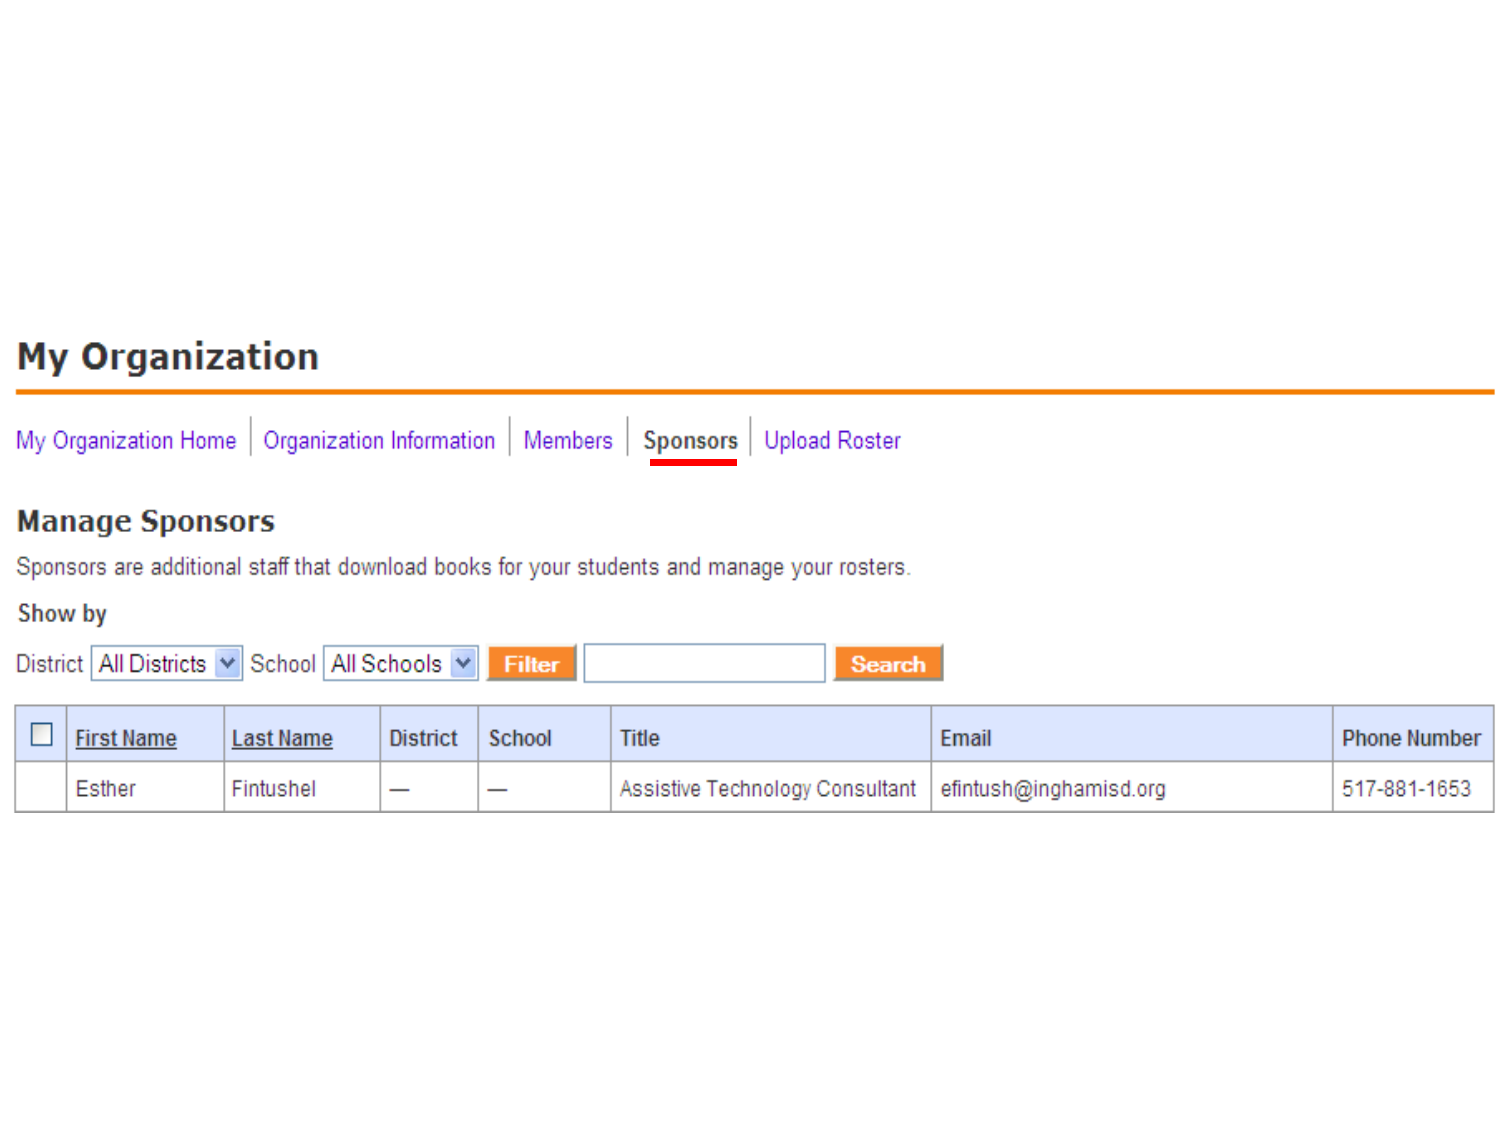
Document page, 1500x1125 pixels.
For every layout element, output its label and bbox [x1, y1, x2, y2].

picture [3, 323, 1500, 813]
